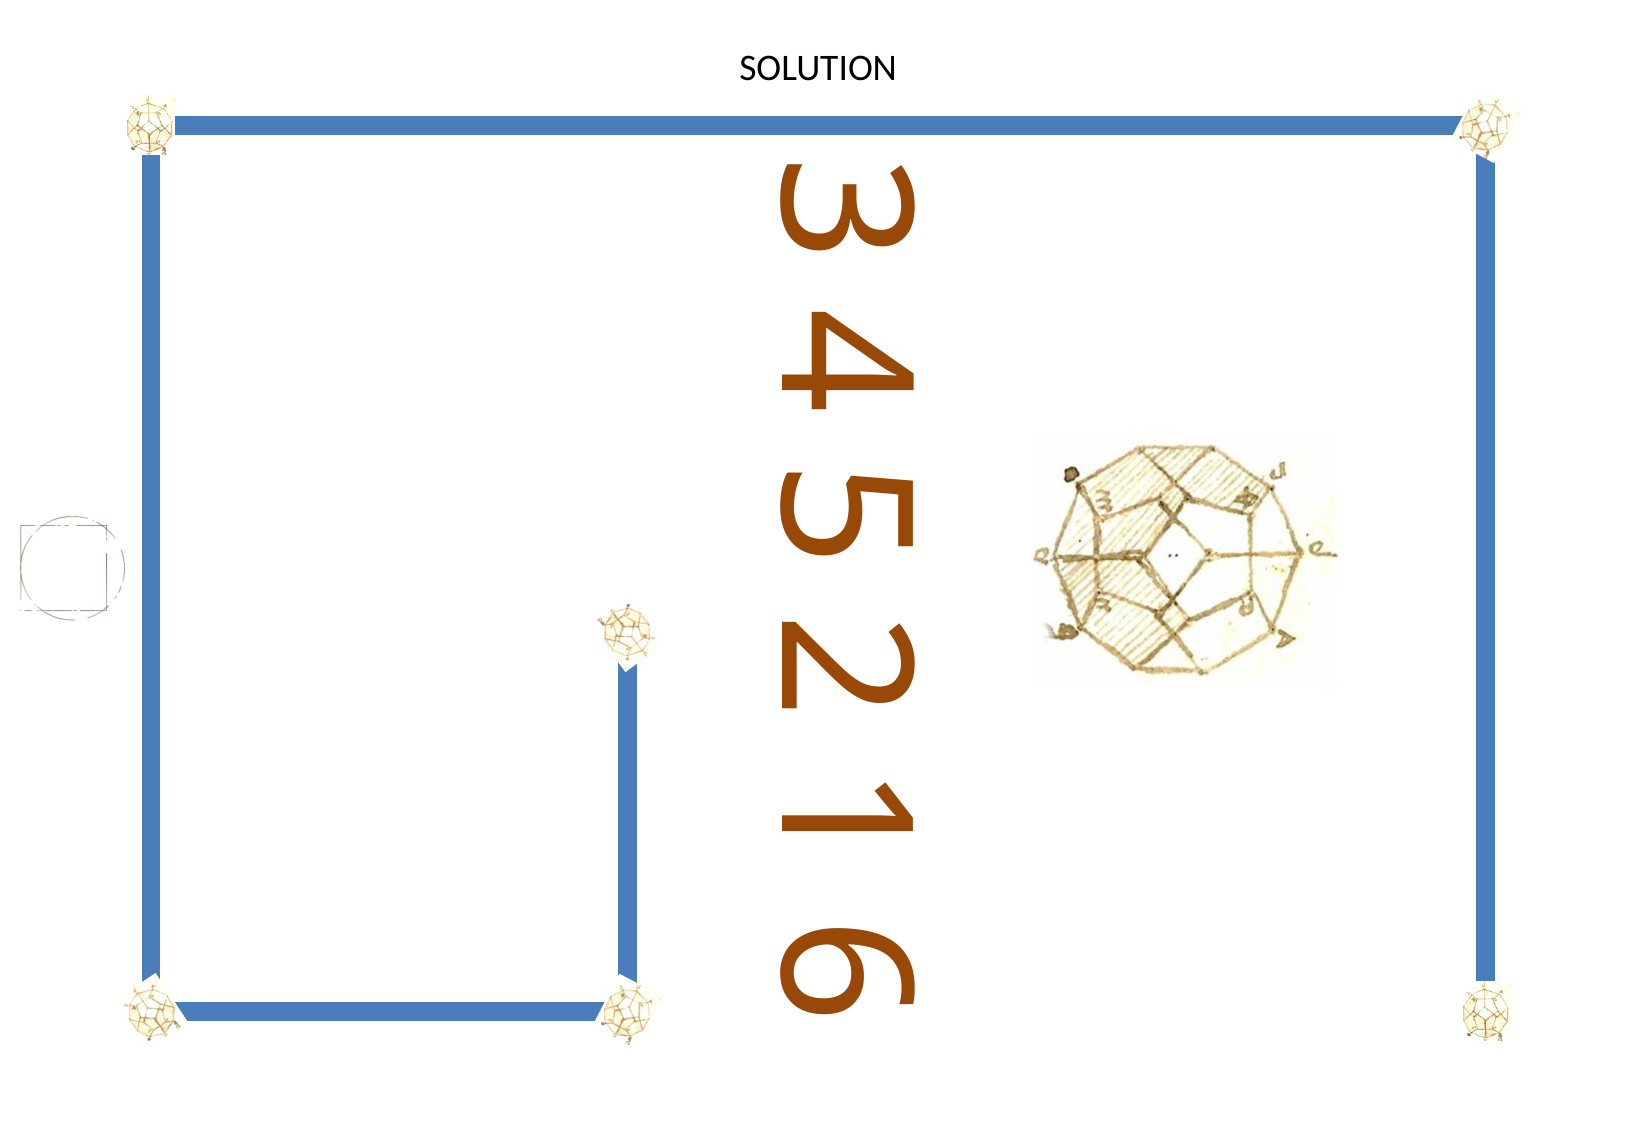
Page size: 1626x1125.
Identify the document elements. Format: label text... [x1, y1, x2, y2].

picture [1460, 981, 1512, 1042]
picture [1459, 88, 1521, 164]
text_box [150, 125, 1487, 1012]
picture [1056, 407, 1315, 713]
text_box SOLUTION [724, 35, 913, 95]
picture [124, 95, 176, 156]
picture [19, 515, 125, 622]
picture [114, 977, 188, 1050]
picture [592, 981, 655, 1049]
picture [602, 603, 654, 664]
